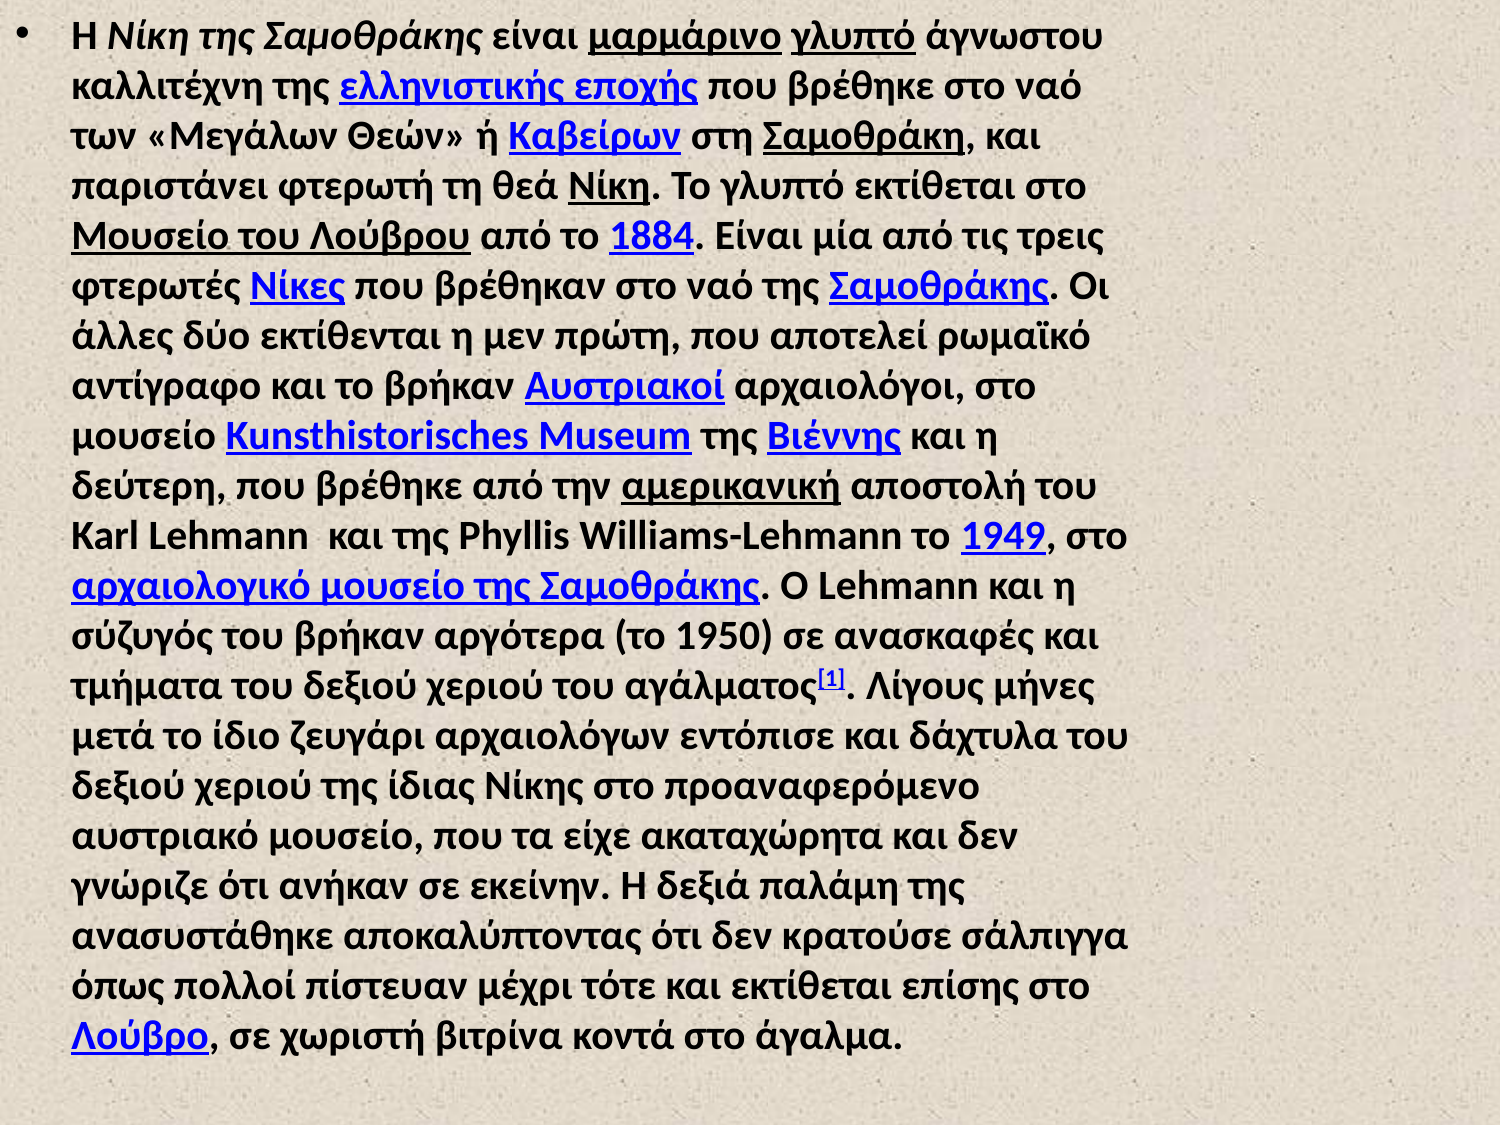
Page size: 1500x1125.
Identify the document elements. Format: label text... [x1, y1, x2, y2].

list Η Νίκη της Σαμοθράκης είναι μαρμάρινο γλυπτό άγνωστου καλλιτέχνη της ελληνιστικής εποχής που βρέθηκε στο ναό των «Μεγάλων Θεών» ή Καβείρων στη Σαμοθράκη, και παριστάνει φτερωτή τη θεά Νίκη. Το γλυπτό εκτίθεται στο Μουσείο του Λούβρου από το 1884. Είναι μία από τις τρεις φτερωτές Νίκες που βρέθηκαν στο ναό της Σαμοθράκης. Οι άλλες δύο εκτίθενται η μεν πρώτη, που αποτελεί ρωμαϊκό αντίγραφο και το βρήκαν Αυστριακοί αρχαιολόγοι, στο μουσείο Kunsthistorisches Museum της Βιέννης και η δεύτερη, που βρέθηκε από την αμερικανική αποστολή του Karl Lehmann και της Phyllis Williams-Lehmann το 1949, στο αρχαιολογικό μουσείο της Σαμοθράκης. Ο Lehmann και η σύζυγός του βρήκαν αργότερα (το 1950) σε ανασκαφές και τμήματα του δεξιού χεριού του αγάλματος[1]. Λίγους μήνες μετά το ίδιο ζευγάρι αρχαιολόγων εντόπισε και δάχτυλα του δεξιού χεριού της ίδιας Νίκης στο προαναφερόμενο αυστριακό μουσείο, που τα είχε ακαταχώρητα και δεν γνώριζε ότι ανήκαν σε εκείνην. Η δεξιά παλάμη της ανασυστάθηκε αποκαλύπτοντας ότι δεν κρατούσε σάλπιγγα όπως πολλοί πίστευαν μέχρι τότε και εκτίθεται επίσης στο Λούβρο, σε χωριστή βιτρίνα κοντά στο άγαλμα. [0, 0, 1164, 969]
picture [0, 0, 1500, 1125]
